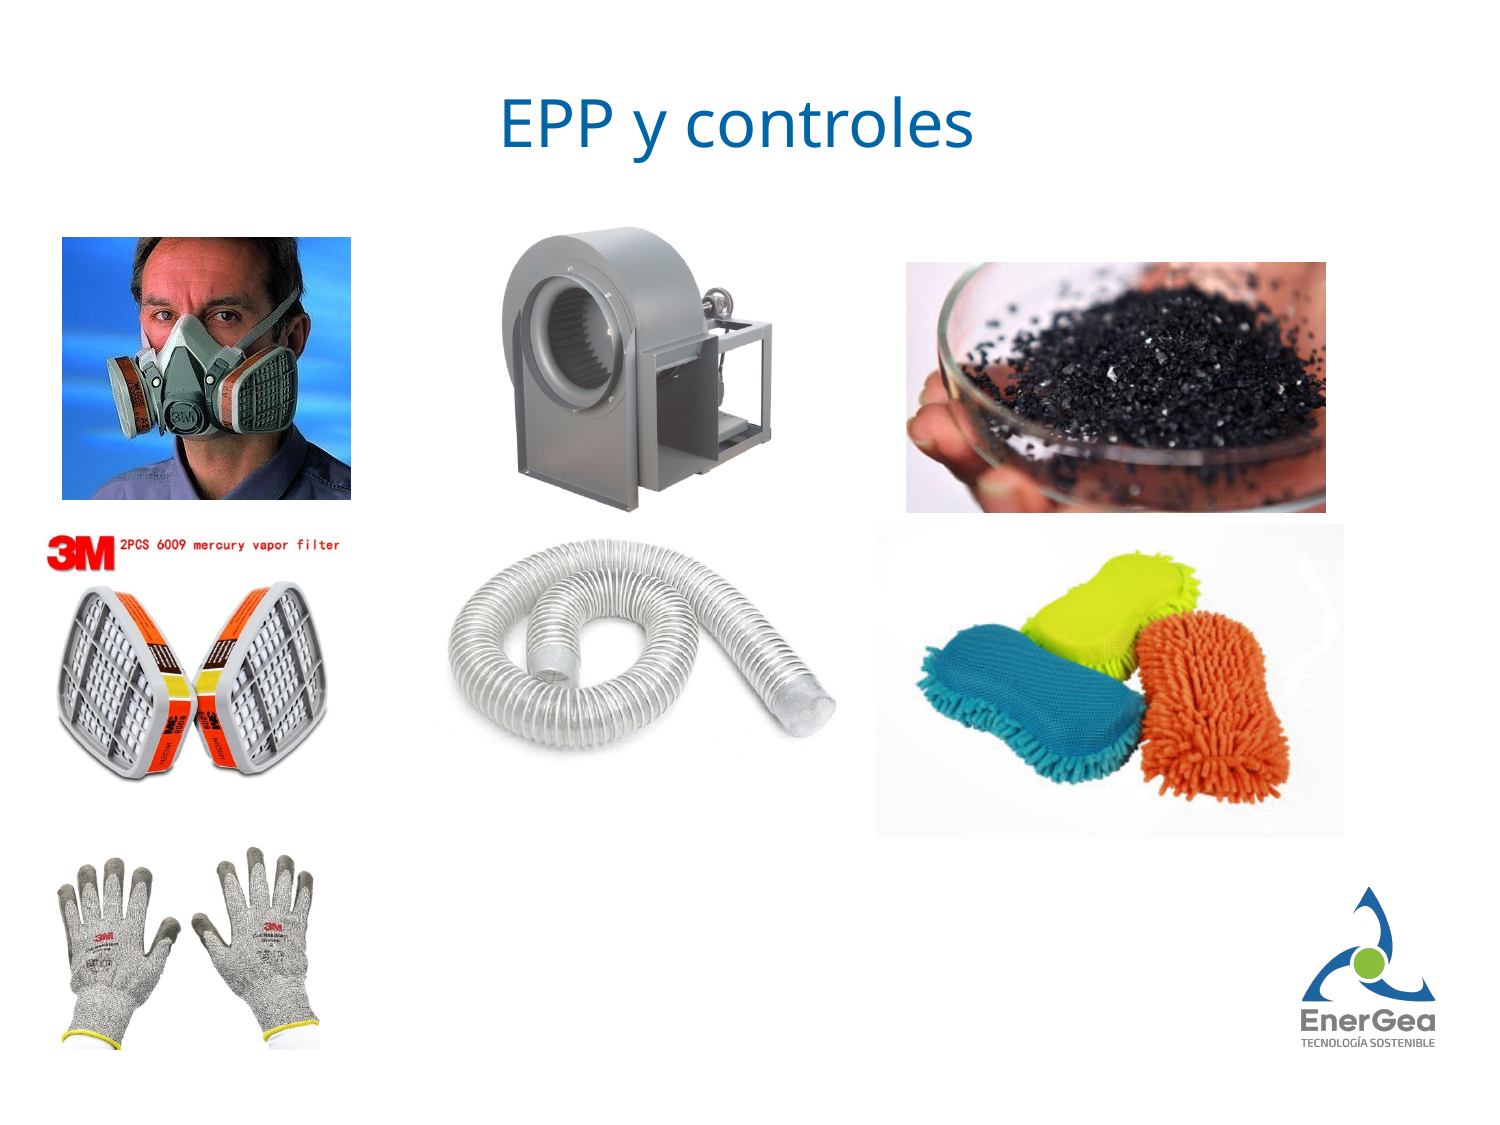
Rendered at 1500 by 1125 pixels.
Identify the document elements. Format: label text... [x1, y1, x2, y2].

picture [37, 524, 348, 788]
picture [437, 524, 851, 763]
picture [499, 224, 775, 513]
picture [55, 837, 320, 1051]
picture [62, 237, 351, 501]
text_box EPP y controles [150, 0, 1325, 242]
picture [905, 262, 1327, 513]
picture [874, 524, 1344, 838]
picture [1299, 887, 1436, 1050]
